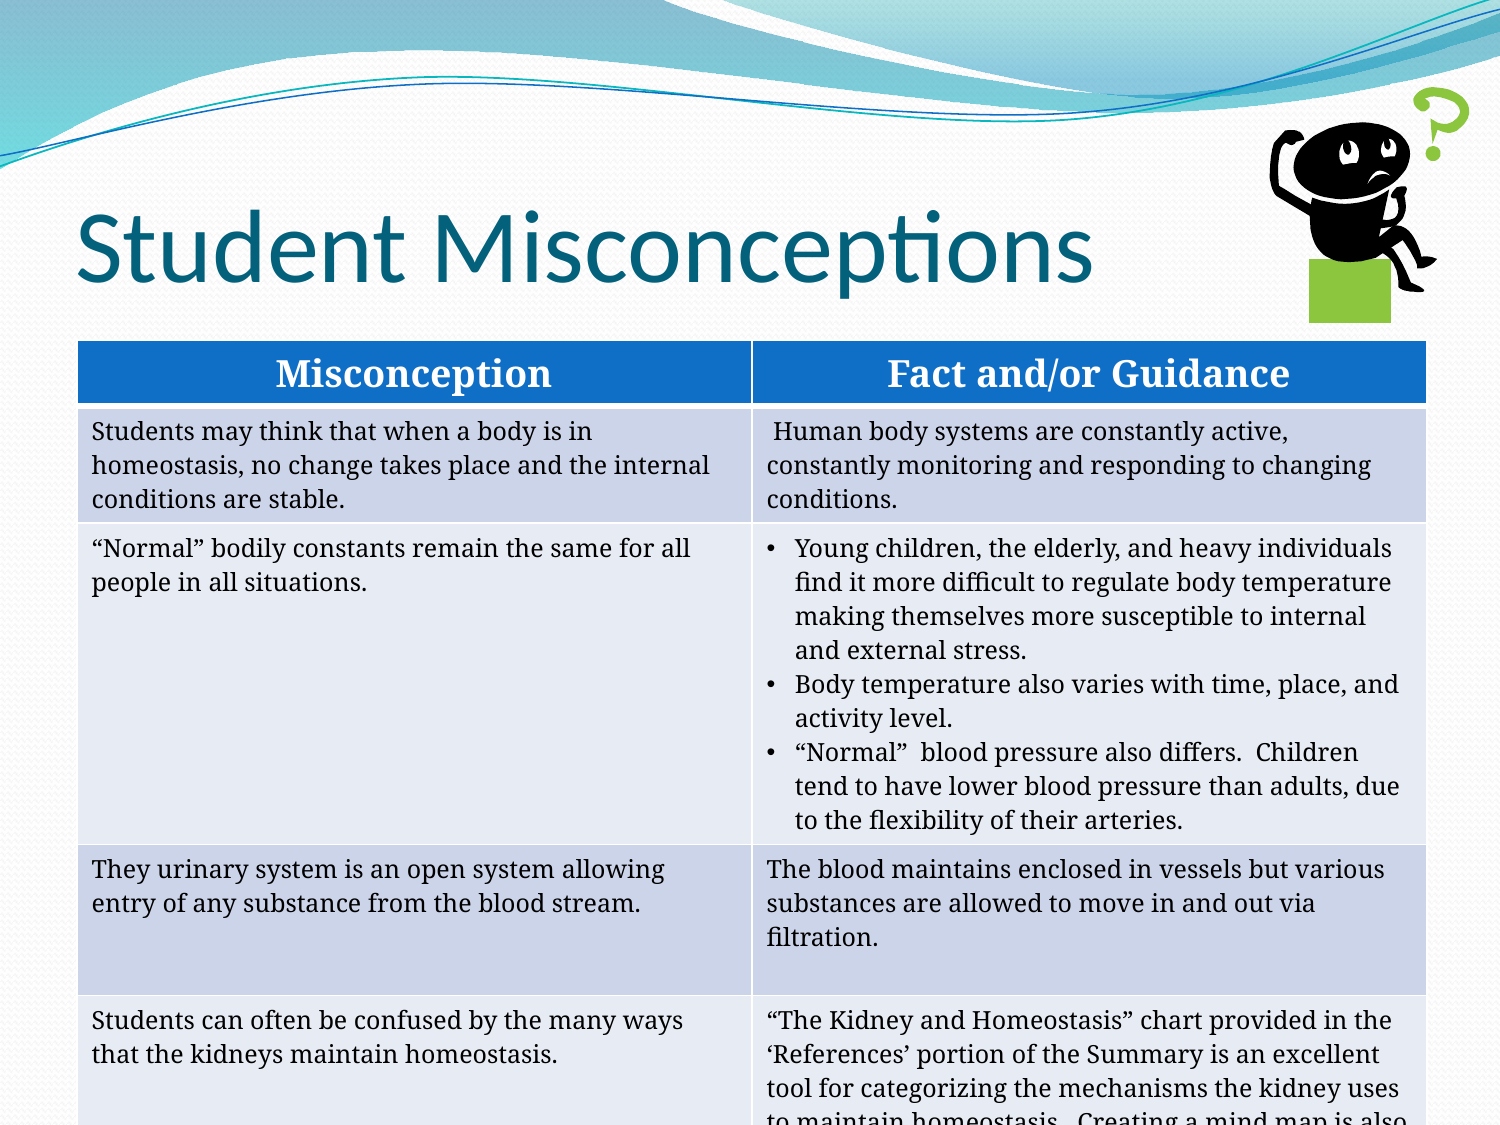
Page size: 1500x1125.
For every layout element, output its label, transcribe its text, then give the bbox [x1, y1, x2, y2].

table_header Fact and/or Guidance [753, 341, 1426, 403]
table_cell The blood maintains enclosed in vessels but various substances are allowed to move in and out via filtration. [753, 845, 1426, 995]
table_header Misconception [78, 341, 751, 403]
table_cell “Normal” bodily constants remain the same for all people in all situations. [78, 524, 751, 844]
picture [1269, 86, 1470, 324]
table_cell Human body systems are constantly active, constantly monitoring and responding to changing conditions. [753, 409, 1426, 522]
table_cell “The Kidney and Homeostasis” chart provided in the ‘References’ portion of the Summary is an excellent tool for categorizing the mechanisms the kidney uses to maintain homeostasis. Creating a mind map is also a good way to distinguish the different mechanisms. [753, 996, 1426, 1125]
table_cell Students can often be confused by the many ways that the kidneys maintain homeostasis. [78, 996, 751, 1125]
title Student Misconceptions [75, 115, 1262, 303]
table_cell Students may think that when a body is in homeostasis, no change takes place and the internal conditions are stable. [78, 409, 751, 522]
table_cell They urinary system is an open system allowing entry of any substance from the blood stream. [78, 845, 751, 995]
table_cell Young children, the elderly, and heavy individuals find it more difficult to regulate body temperature making themselves more susceptible to internal and external stress. Body temperature also varies with time, place, and activity level. “Normal” blood pressure also differs. Children tend to have lower blood pressure than adults, due to the flexibility of their arteries. [753, 524, 1426, 844]
